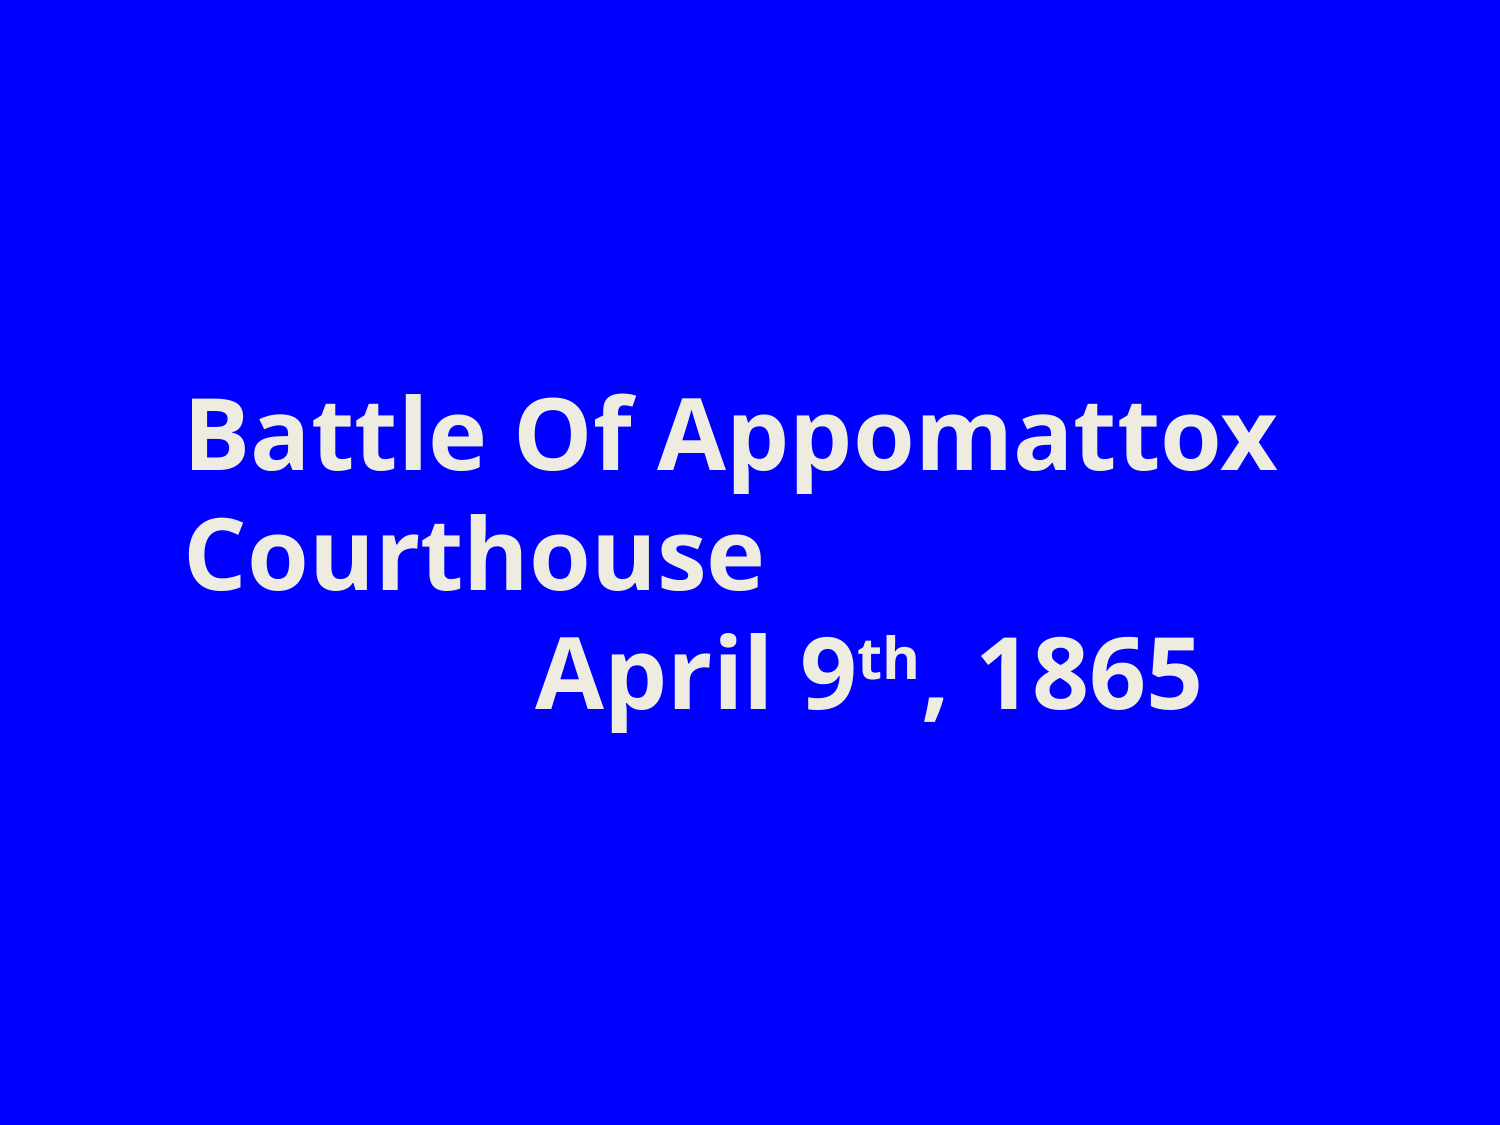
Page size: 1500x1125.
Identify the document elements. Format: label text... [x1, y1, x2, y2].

list Battle Of Appomattox Courthouse April 9th, 1865 [112, 362, 1463, 626]
